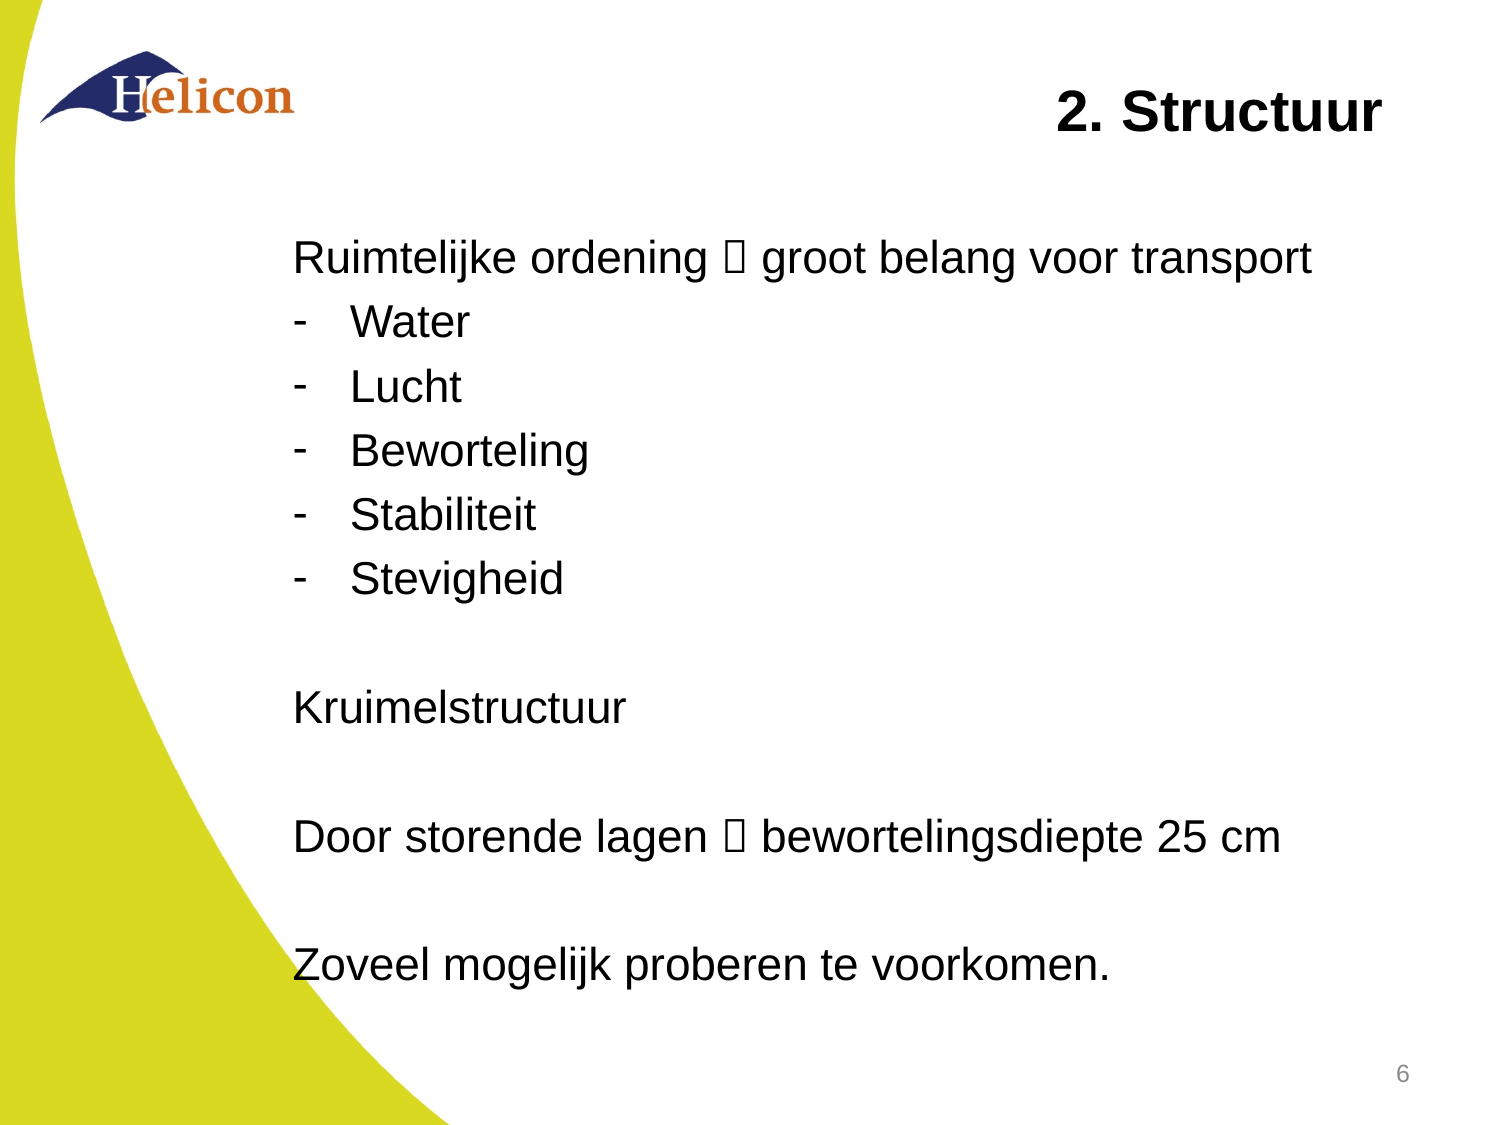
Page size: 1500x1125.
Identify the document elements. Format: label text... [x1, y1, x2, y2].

list Ruimtelijke ordening  groot belang voor transport Water Lucht Beworteling Stabiliteit Stevigheid Kruimelstructuur Door storende lagen  bewortelingsdiepte 25 cm Zoveel mogelijk proberen te voorkomen. [277, 219, 1352, 1012]
slide_number 6 [1074, 1042, 1425, 1103]
title 2. Structuur [324, 54, 1415, 161]
picture [0, 0, 1500, 1125]
